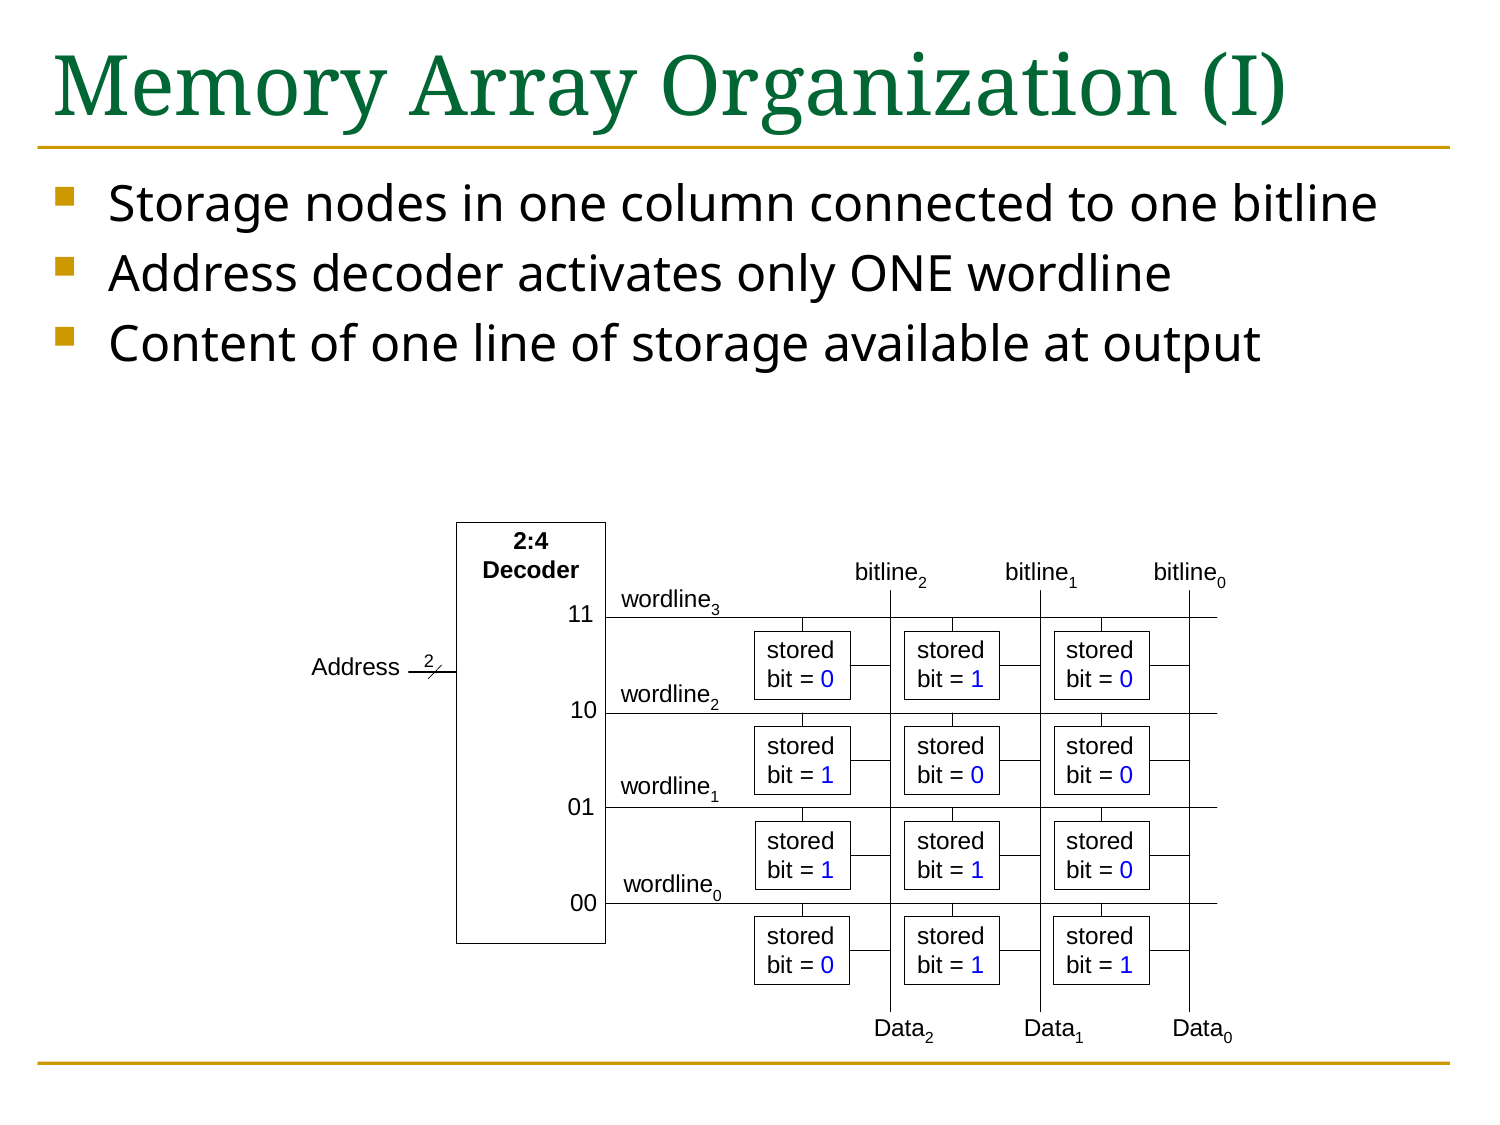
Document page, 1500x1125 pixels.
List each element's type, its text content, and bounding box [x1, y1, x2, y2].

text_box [299, 518, 1259, 1054]
title Memory Array Organization (I) [37, 24, 1450, 163]
list Storage nodes in one column connected to one bitline Address decoder activates only ONE wordline Content of one line of storage available at output [37, 163, 1450, 1016]
